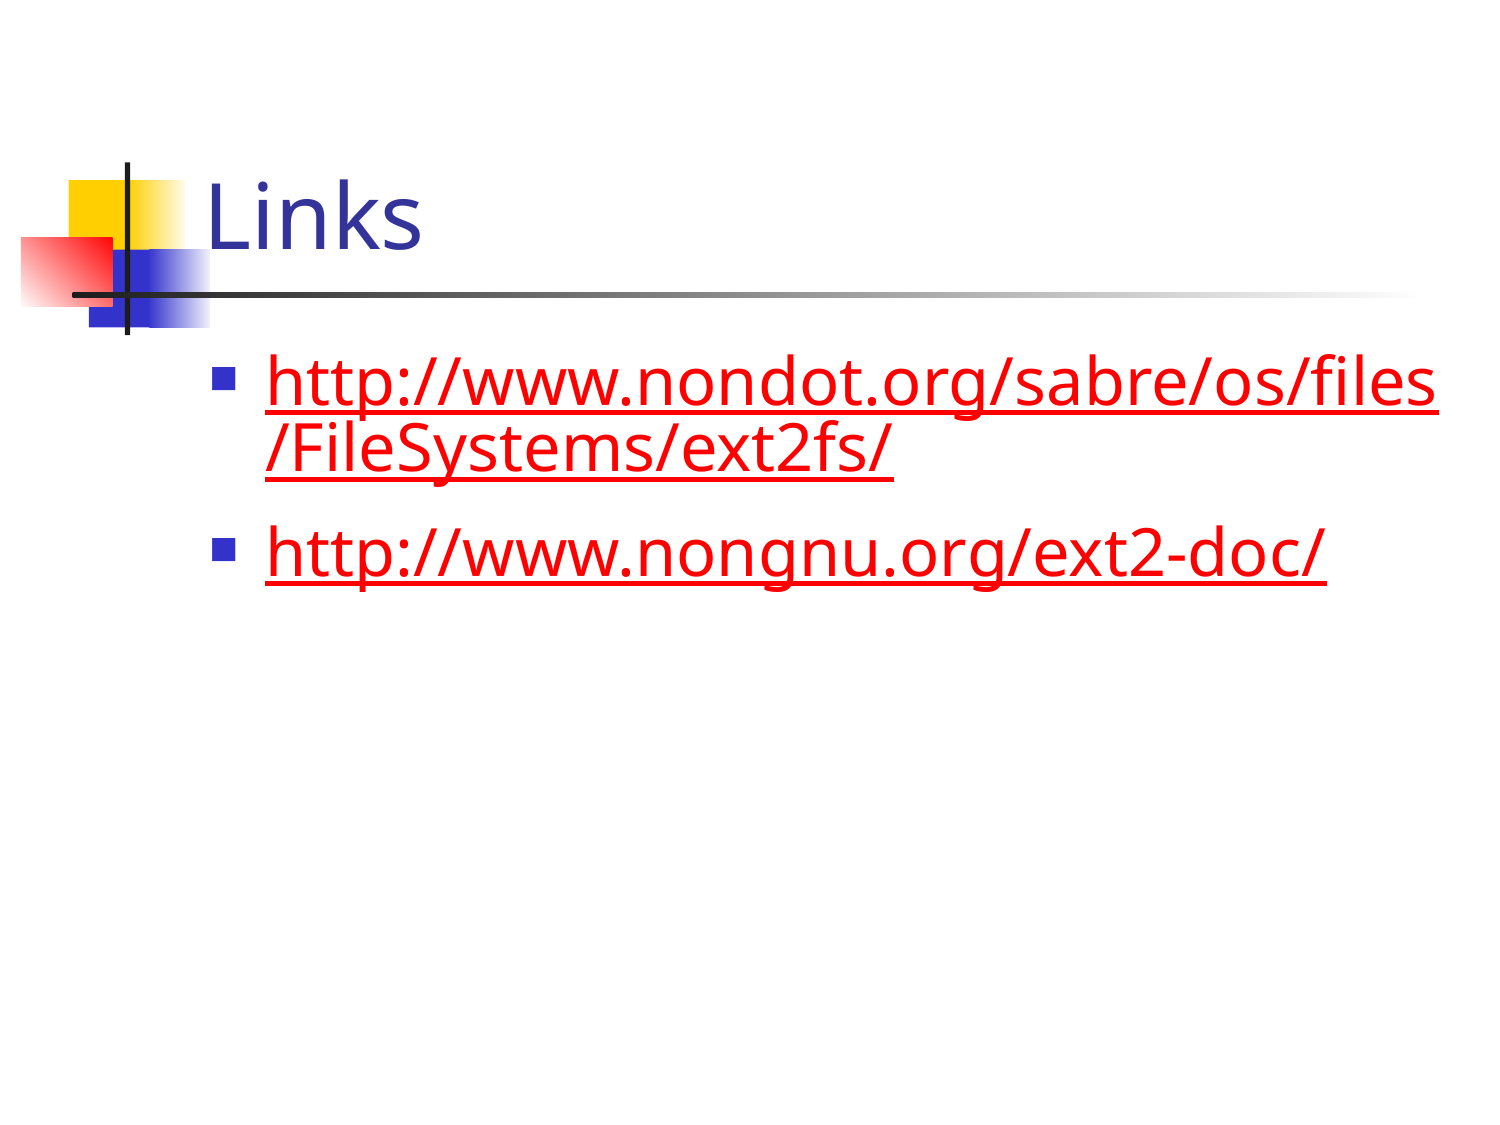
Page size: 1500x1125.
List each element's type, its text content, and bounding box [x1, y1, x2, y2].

list http://www.nondot.org/sabre/os/files/FileSystems/ext2fs/ http://www.nongnu.org/ext2-doc/ [193, 330, 1470, 1007]
title Links [188, 34, 1468, 276]
